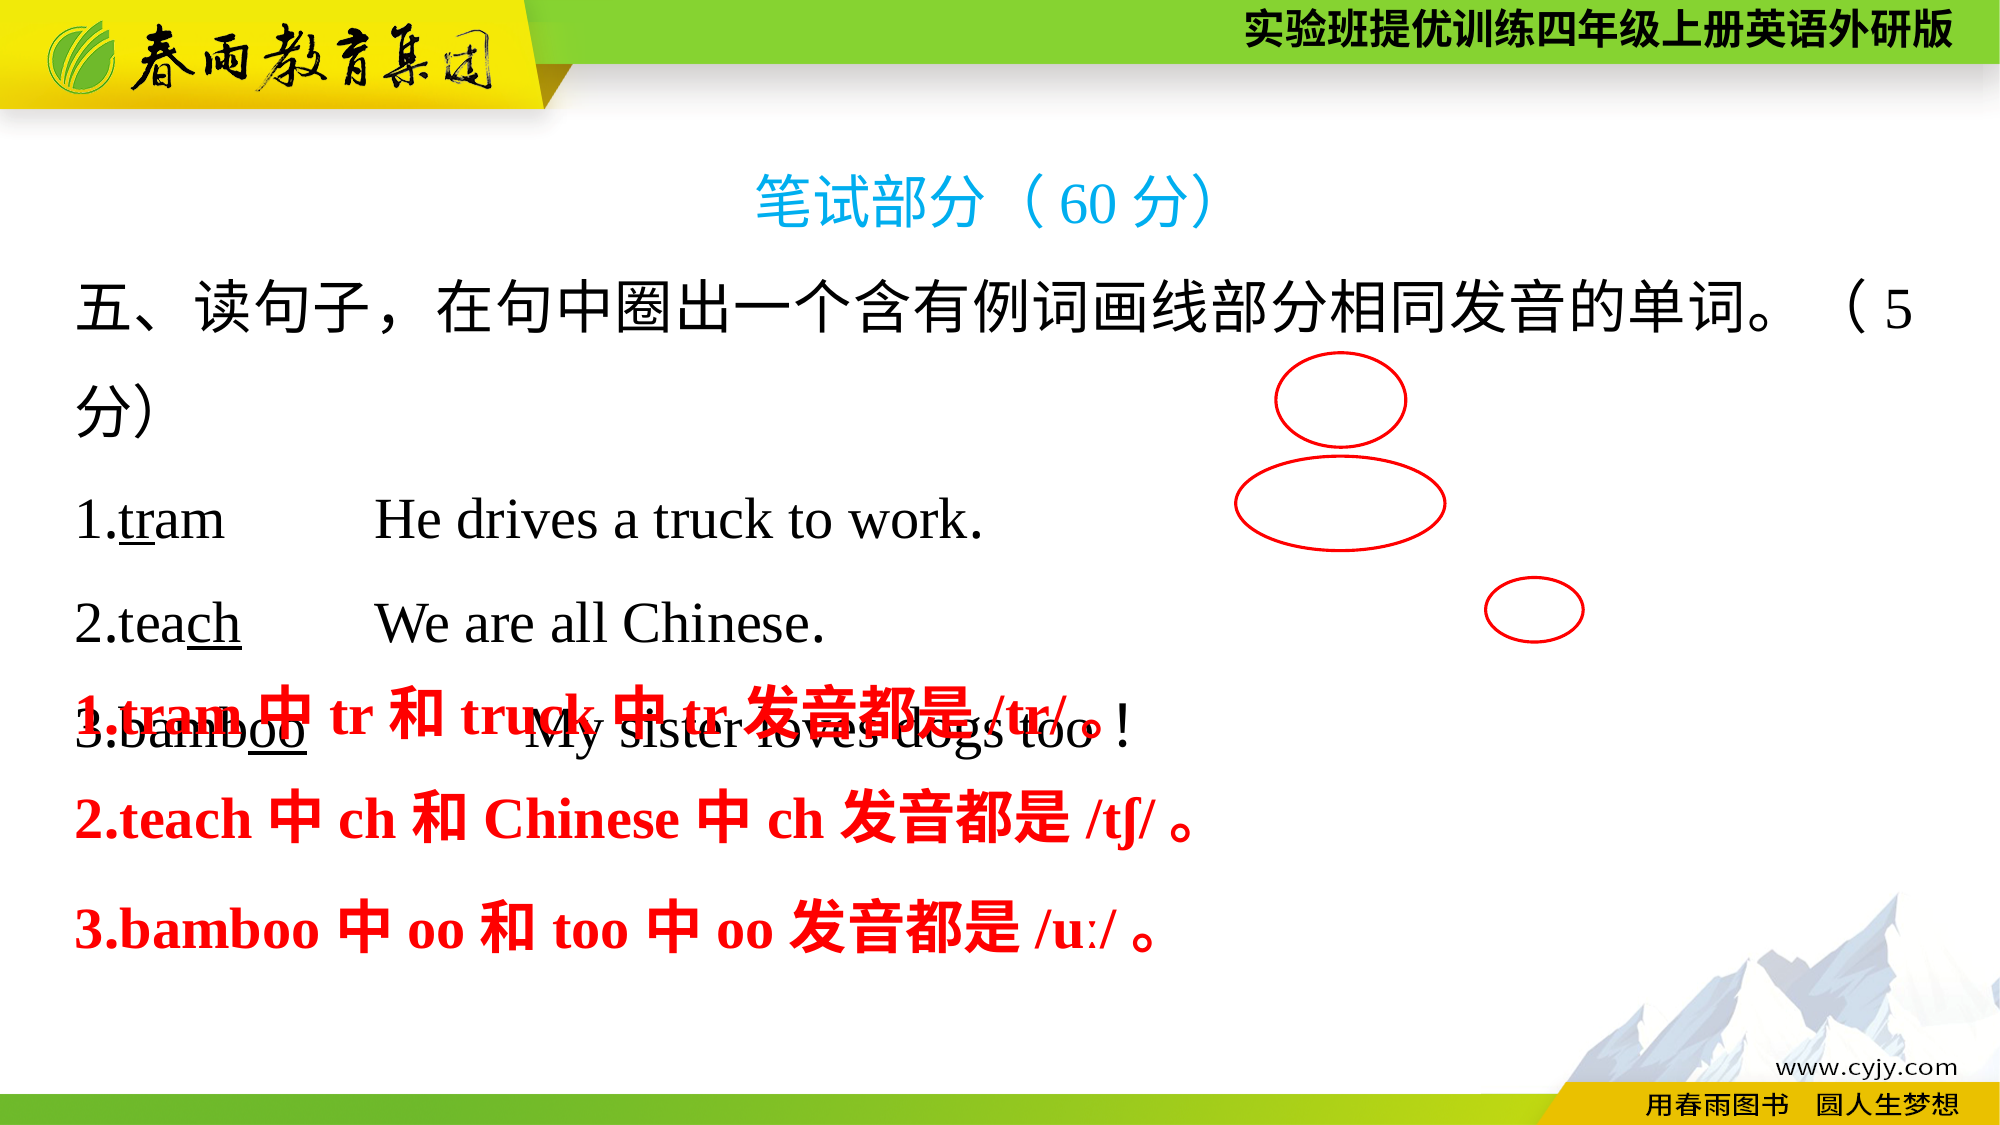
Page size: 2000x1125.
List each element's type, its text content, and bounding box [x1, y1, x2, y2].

text_box [1275, 352, 1406, 448]
text_box 1.tram中tr和truck中tr发音都是/tr/。 [59, 633, 1944, 738]
text_box [1235, 456, 1445, 551]
text_box [1485, 577, 1584, 633]
picture [0, 0, 2000, 1125]
text_box 3.bamboo中oo和too中oo发音都是/uː/。 [59, 847, 1944, 968]
text_box 2.teach中ch和Chinese中ch发音都是/tʃ/。 [59, 738, 1944, 847]
list 笔试部分（60分） 五、读句子，在句中圈出一个含有例词画线部分相同发音的单词。（5分） 1.tram He drives a truck to work. 2.teach We are all Chinese. 3.bamboo My sister loves dogs too！ [59, 122, 1944, 633]
